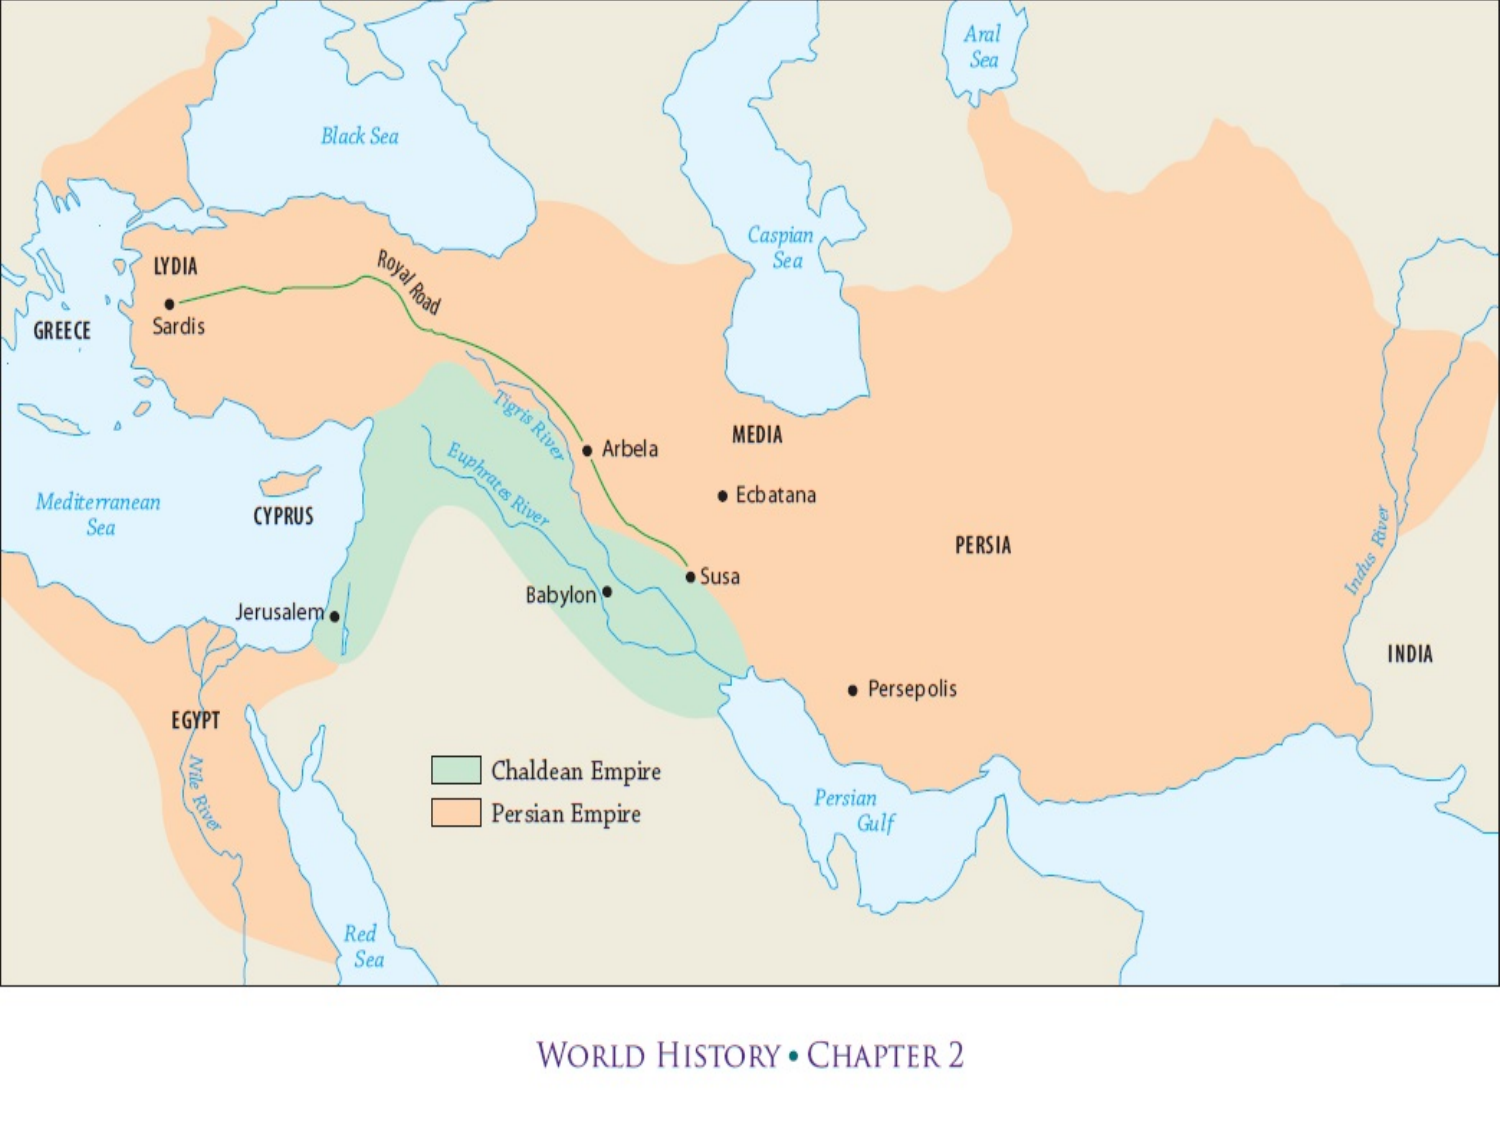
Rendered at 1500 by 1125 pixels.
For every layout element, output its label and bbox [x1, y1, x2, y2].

list [2, 2, 1499, 1121]
